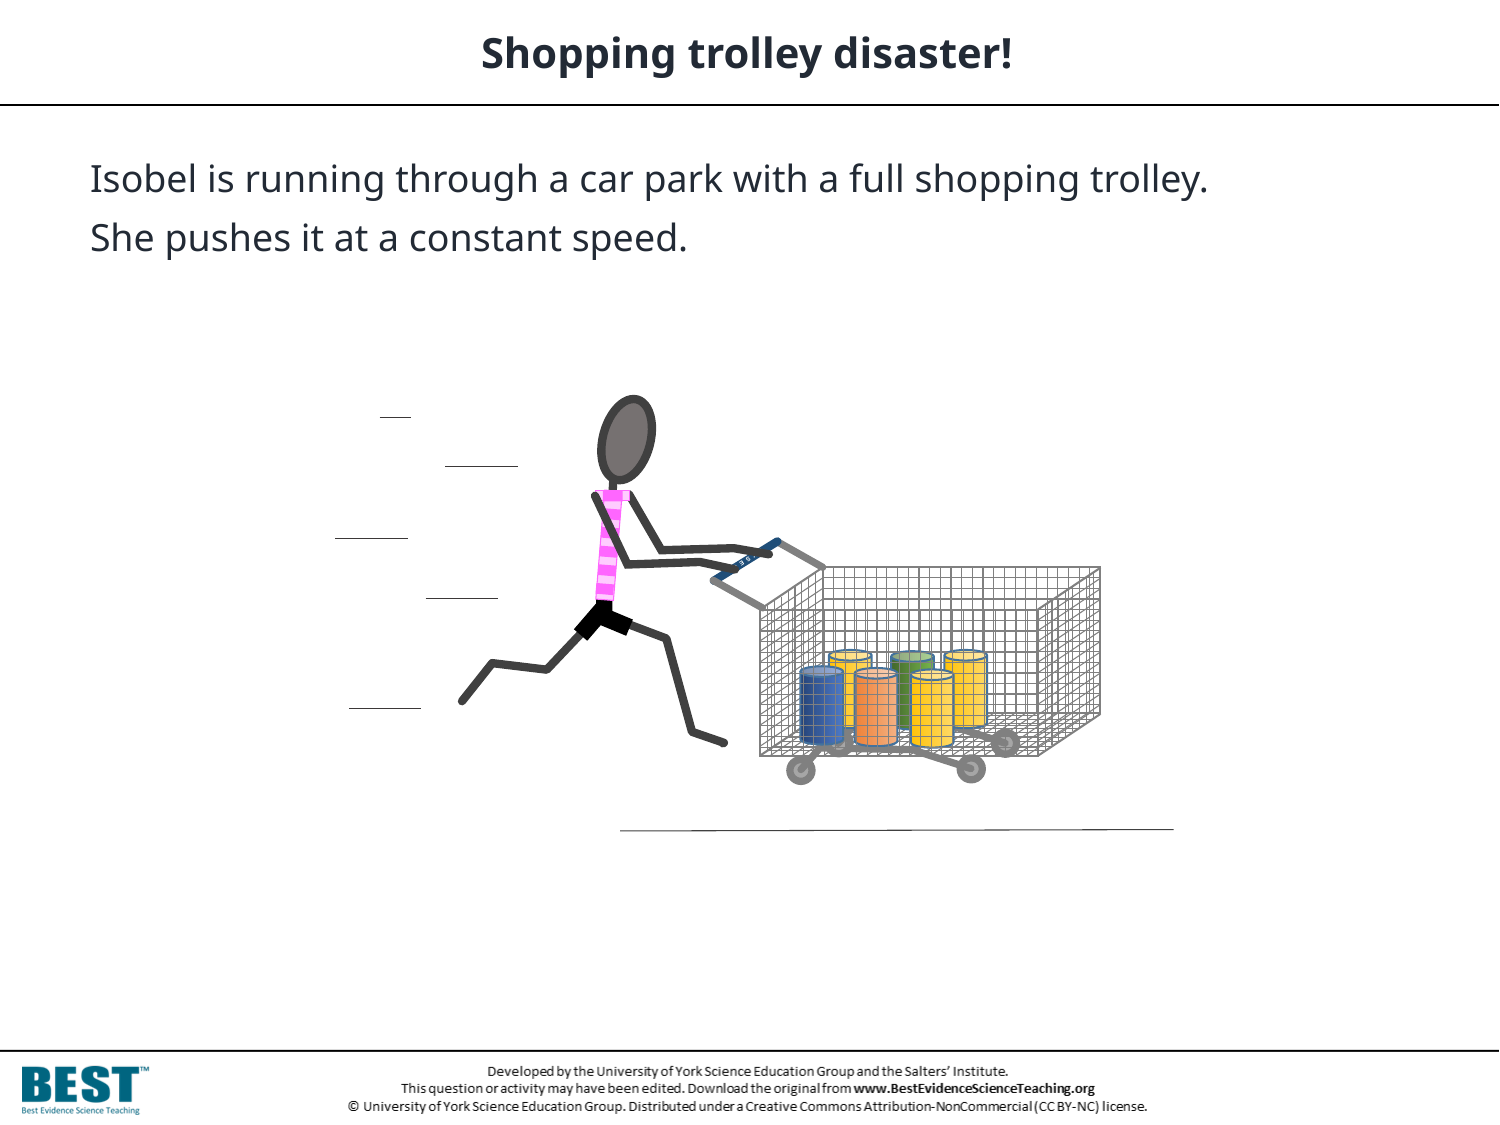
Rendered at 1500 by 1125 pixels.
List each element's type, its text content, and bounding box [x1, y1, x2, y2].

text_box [335, 398, 1174, 831]
picture [0, 104, 1500, 1125]
text_box Shopping trolley disaster! [23, 4, 1471, 99]
